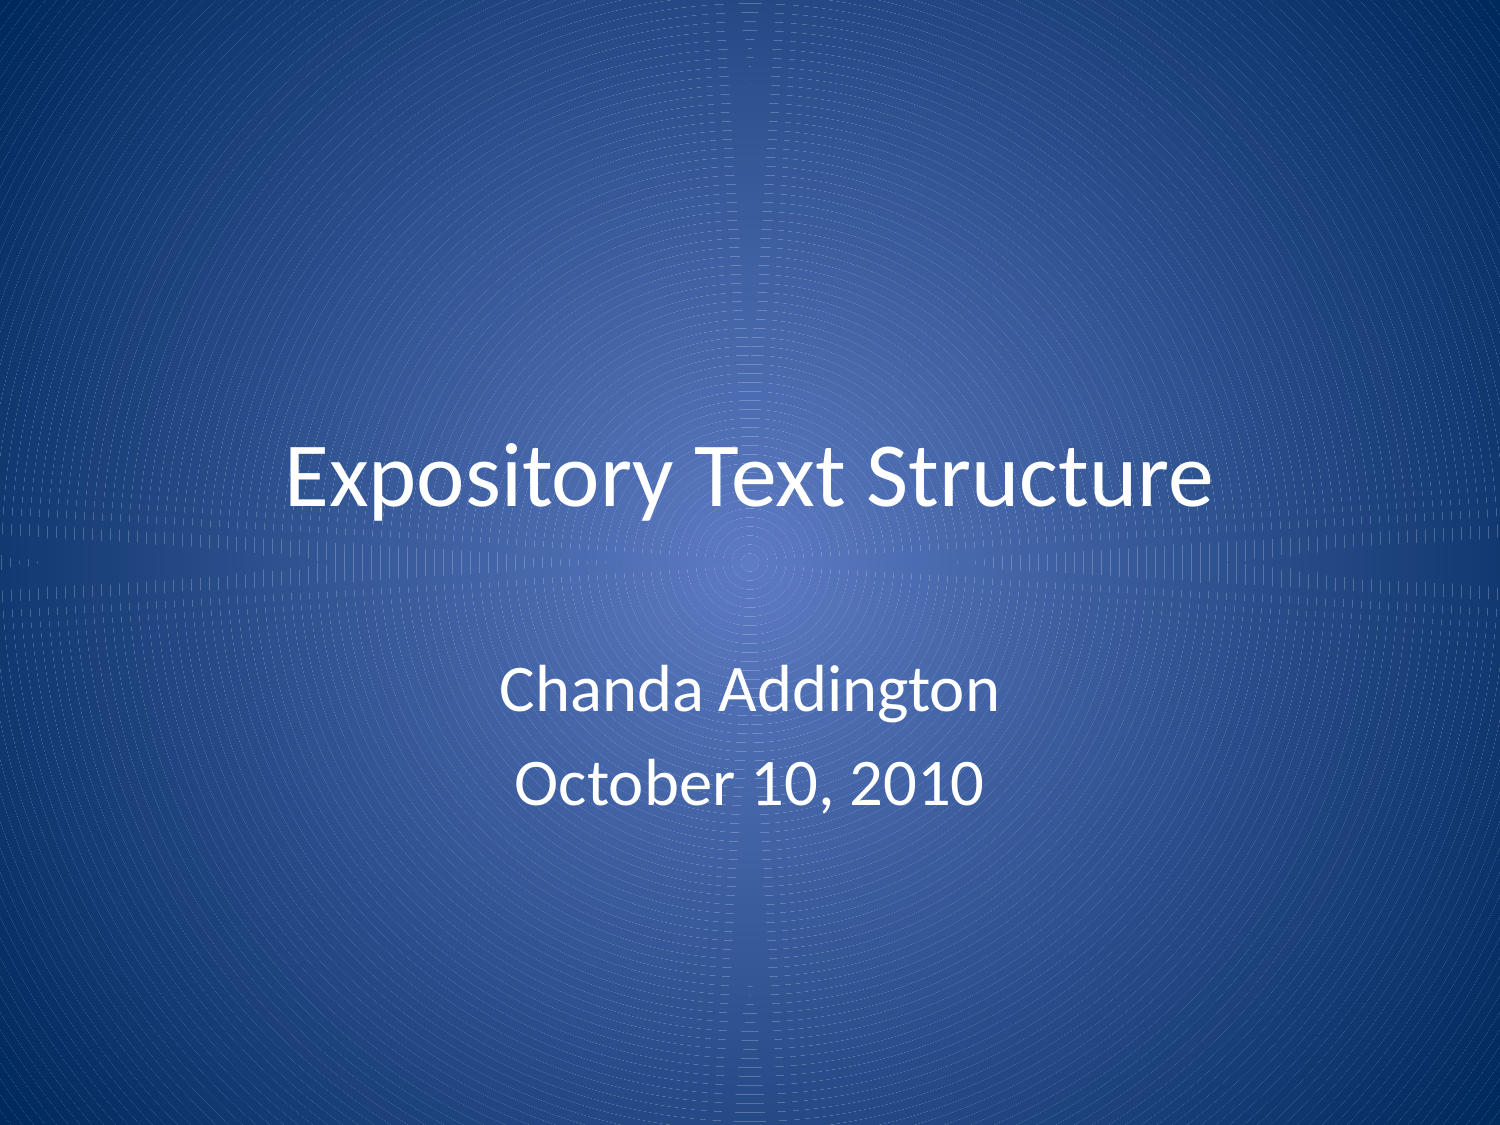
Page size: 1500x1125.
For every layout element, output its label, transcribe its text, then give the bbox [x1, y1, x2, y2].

subtitle Chanda Addington October 10, 2010 [225, 637, 1275, 925]
title Expository Text Structure [112, 349, 1388, 591]
